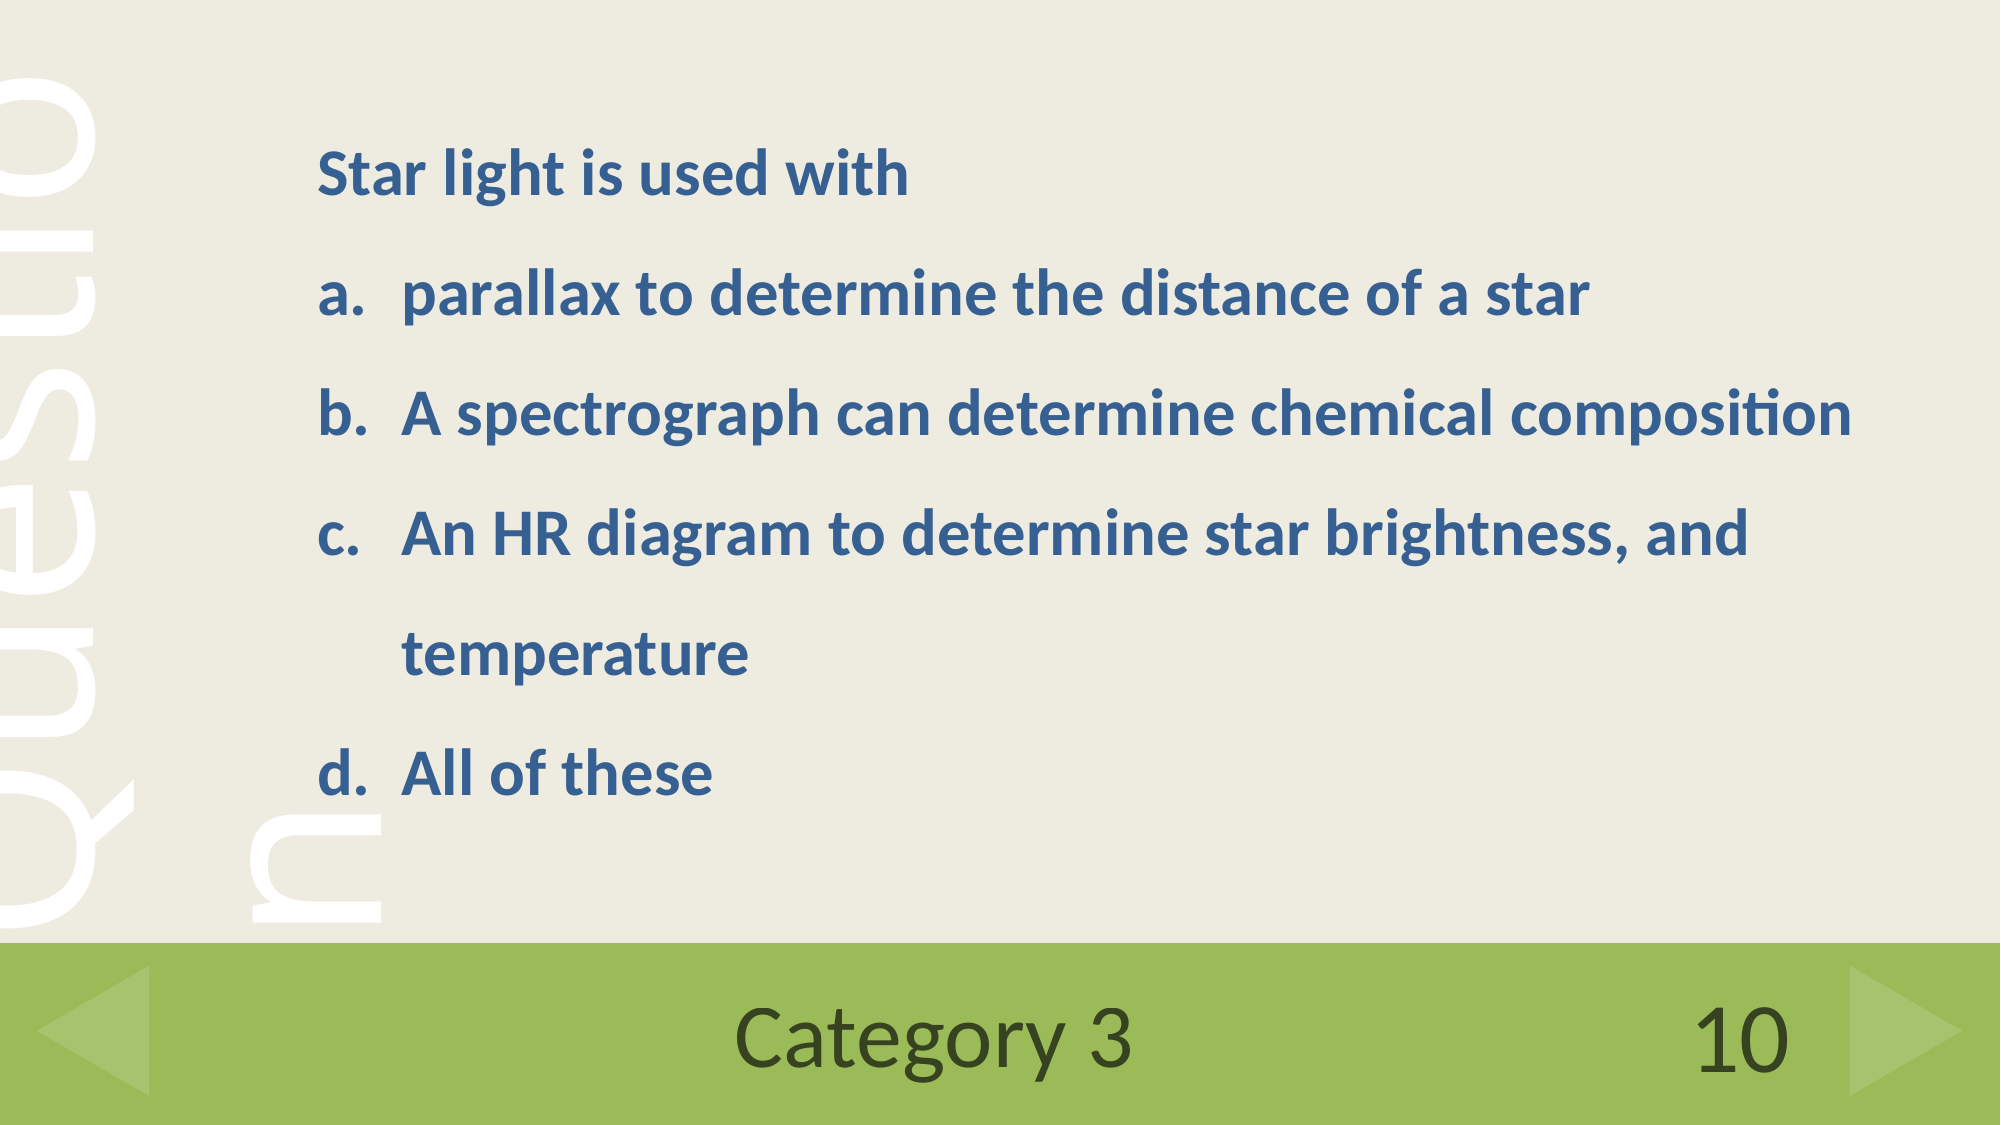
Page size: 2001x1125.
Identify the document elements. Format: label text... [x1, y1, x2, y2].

title Category 3 [34, 937, 1835, 1125]
list Star light is used with parallax to determine the distance of a star A spectrograph can determine chemical composition An HR diagram to determine star brightness, and temperature All of these [302, 130, 1904, 847]
